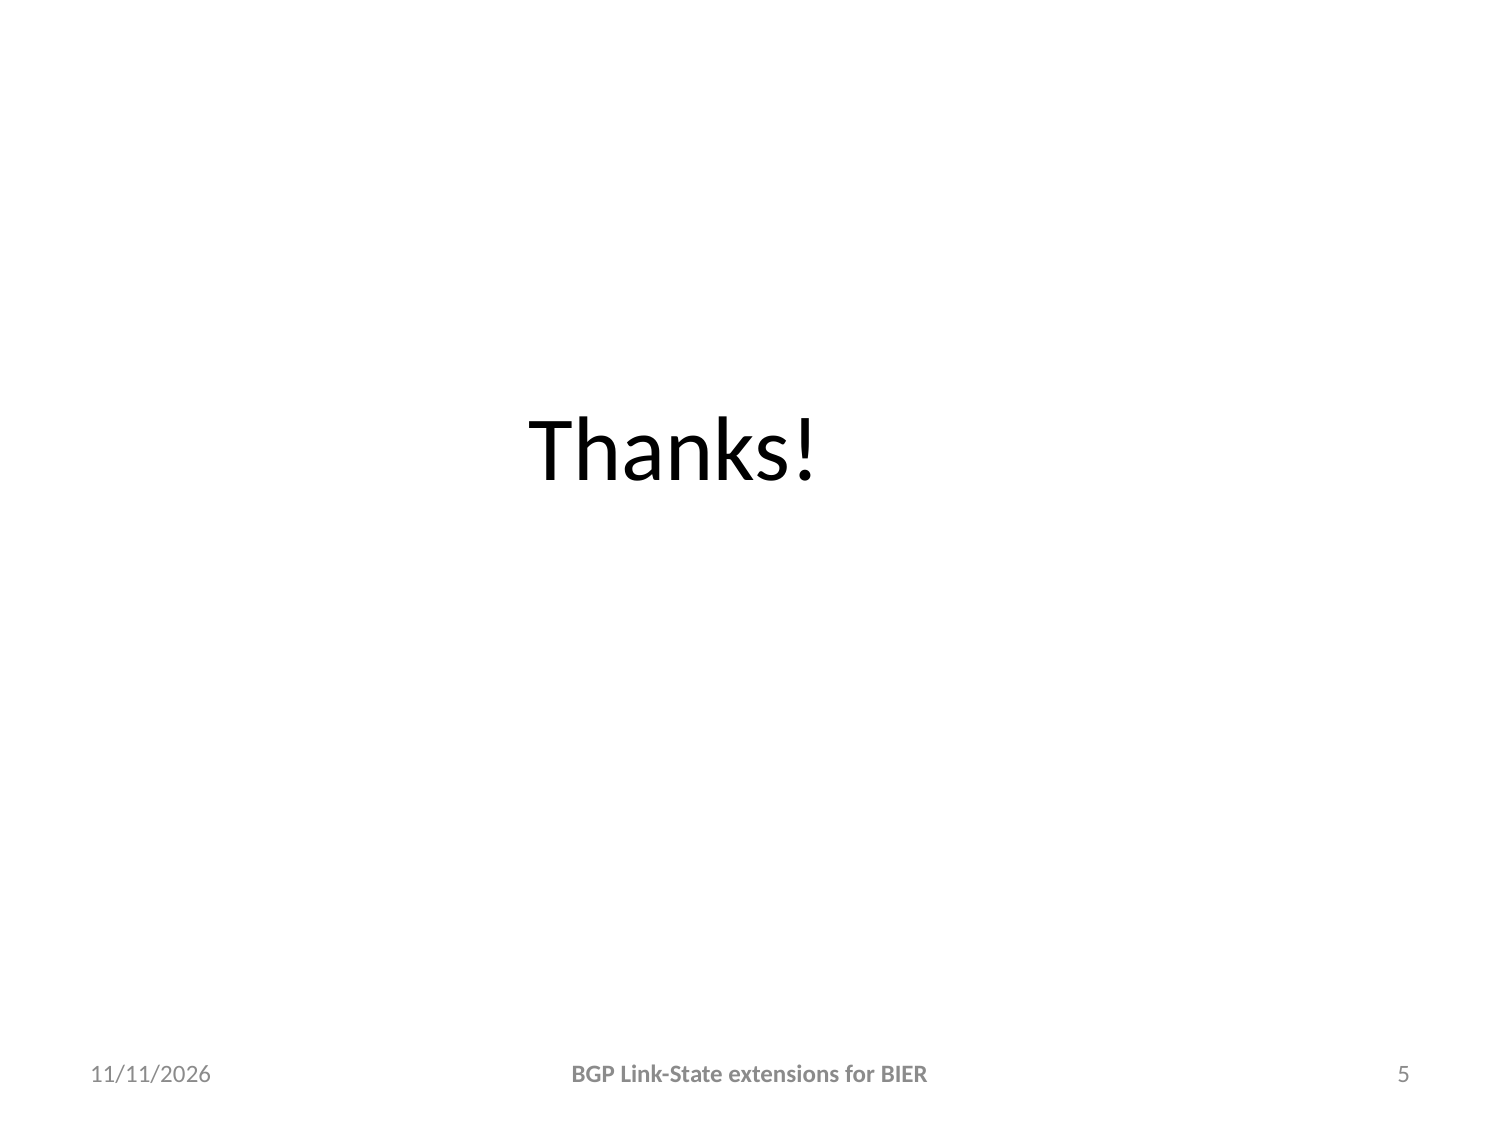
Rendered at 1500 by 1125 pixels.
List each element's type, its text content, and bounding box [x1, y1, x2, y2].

title Thanks! [0, 349, 1350, 538]
slide_number 5 [1074, 1042, 1425, 1103]
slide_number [75, 1042, 425, 1103]
footer BGP Link-State extensions for BIER [512, 1042, 988, 1103]
